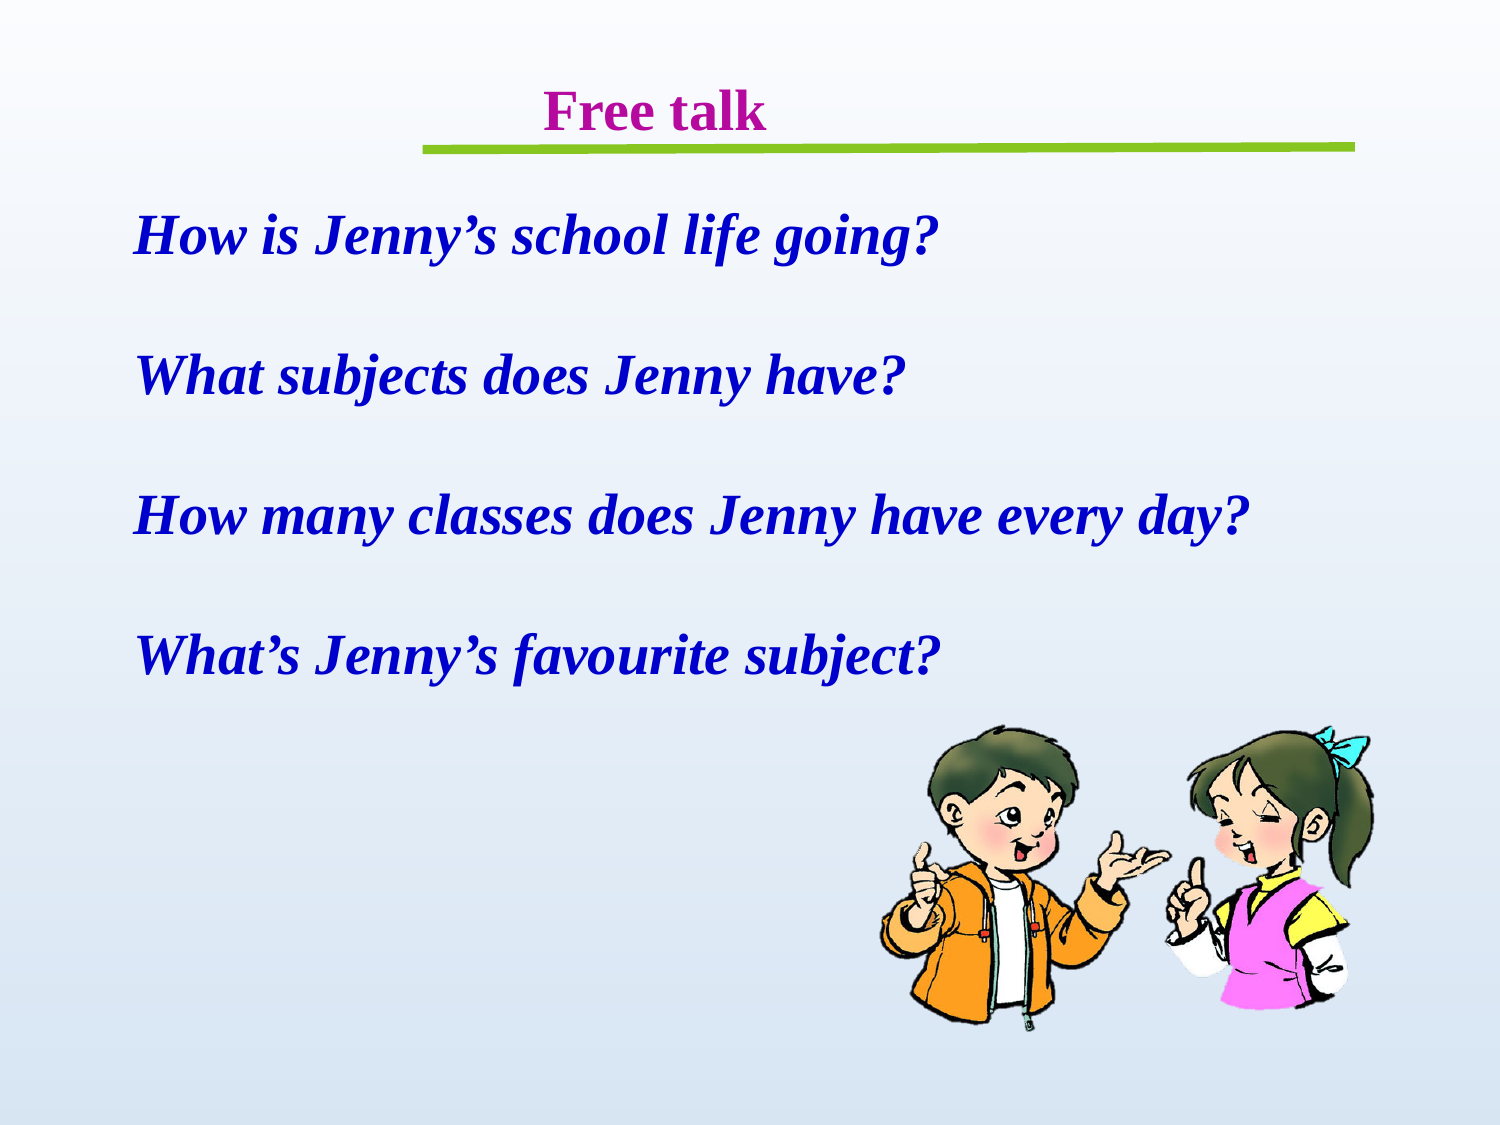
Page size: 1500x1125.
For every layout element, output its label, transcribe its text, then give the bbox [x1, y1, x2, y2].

text_box How is Jenny’s school life going? What subjects does Jenny have? How many classes does Jenny have every day? What’s Jenny’s favourite subject? [119, 188, 1293, 694]
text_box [422, 146, 1356, 150]
text_box Free talk [528, 43, 1202, 145]
picture [870, 718, 1387, 1039]
